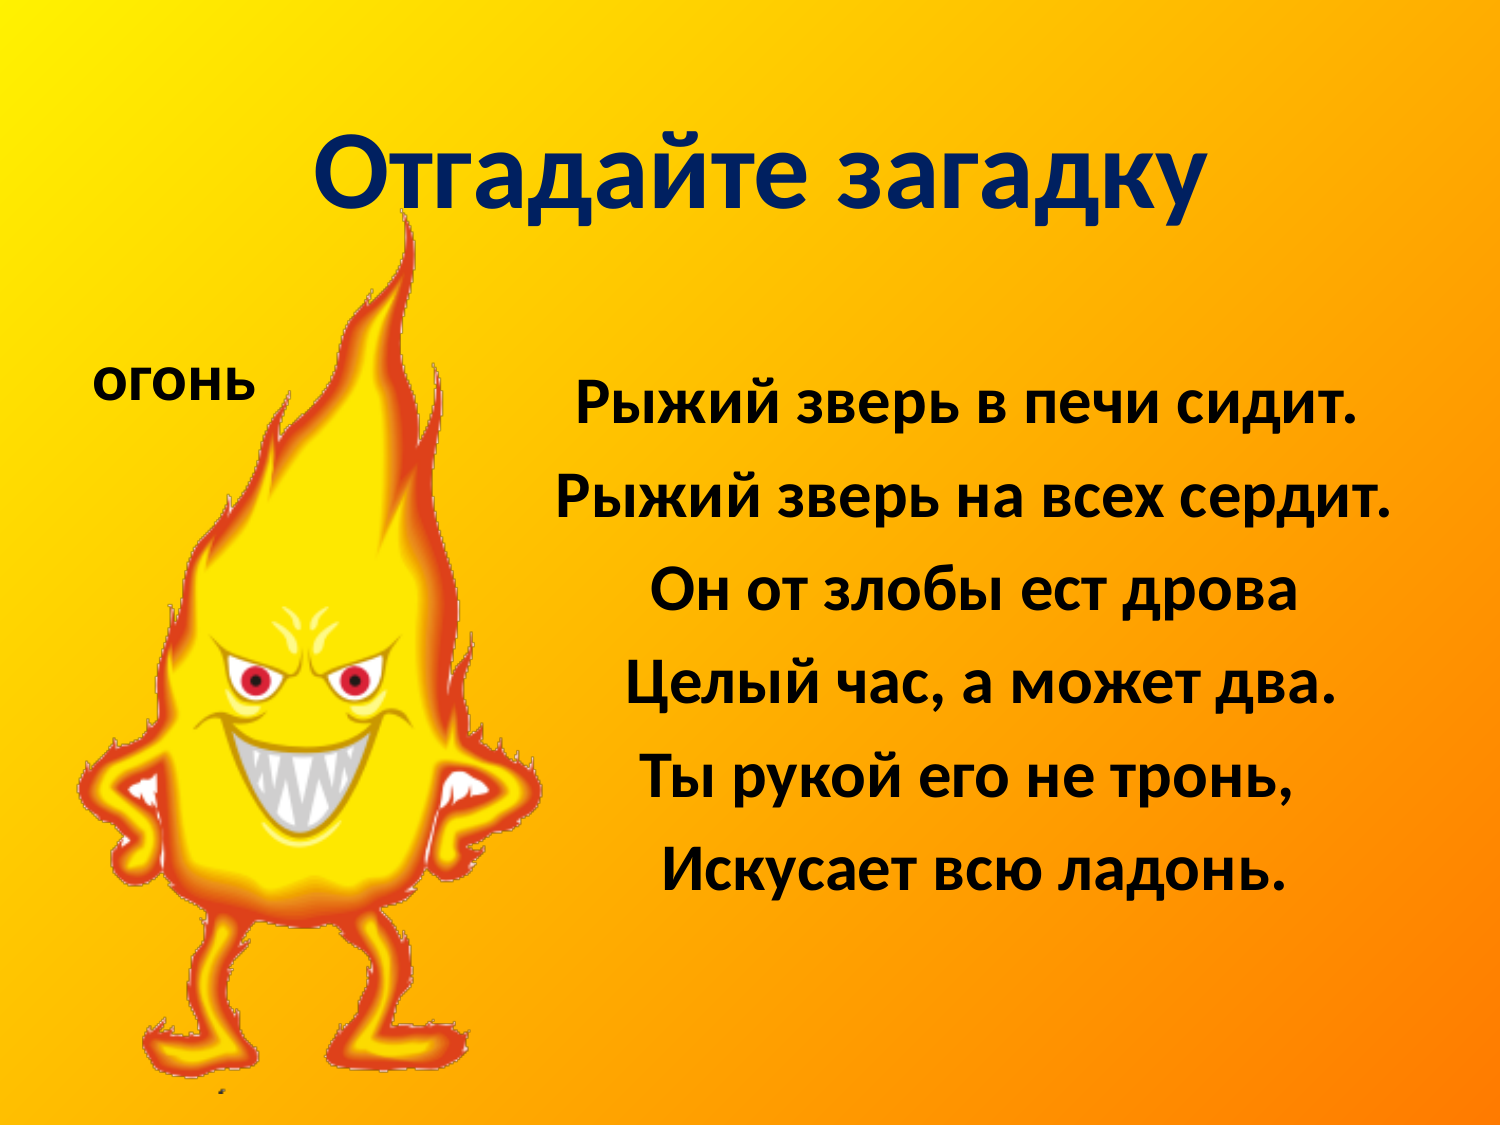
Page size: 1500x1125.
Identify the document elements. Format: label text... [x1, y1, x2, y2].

picture [29, 207, 792, 1095]
title Отгадайте загадку [123, 42, 1400, 285]
subtitle Рыжий зверь в печи сидит. Рыжий зверь на всех сердит. Он от злобы ест дрова Целый час, а может два. Ты рукой его не тронь, Искусает всю ладонь. [800, 349, 1500, 953]
